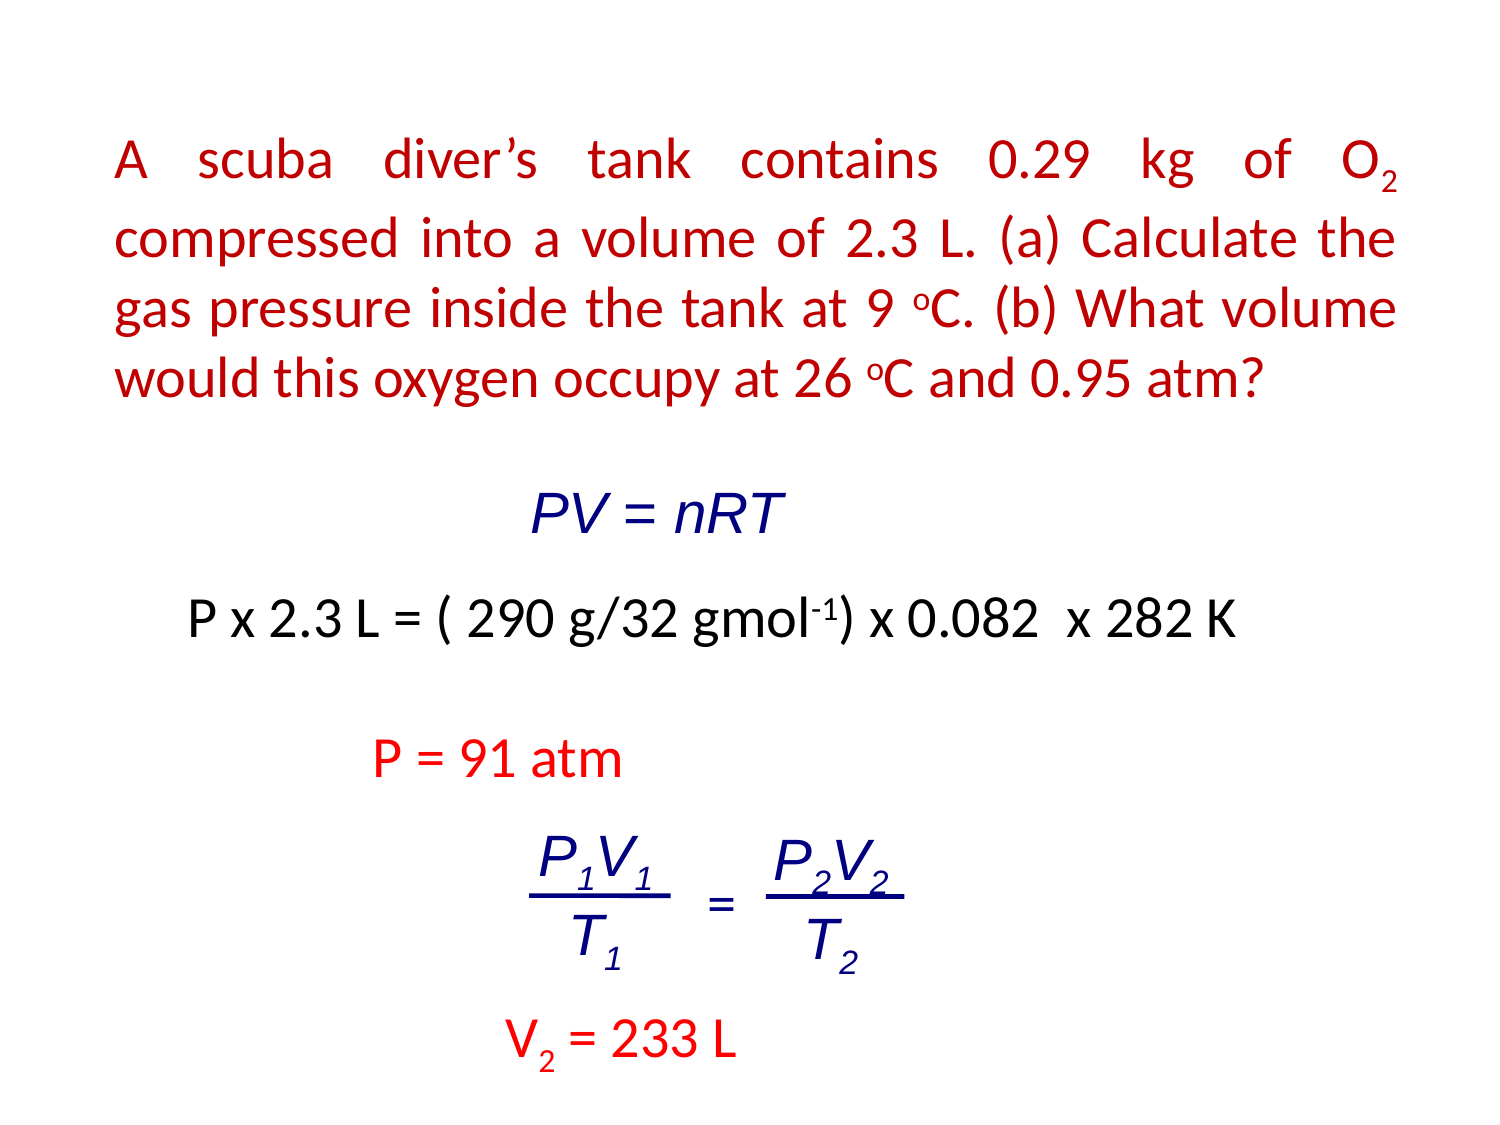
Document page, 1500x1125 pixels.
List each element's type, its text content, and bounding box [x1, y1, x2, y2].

text_box PV = nRT [515, 468, 799, 553]
text_box = [695, 857, 733, 943]
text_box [736, 814, 926, 938]
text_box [499, 810, 692, 938]
text_box A scuba diver’s tank contains 0.29 kg of O2 compressed into a volume of 2.3 L. (a) Calculate the gas pressure inside the tank at 9 oC. (b) What volume would this oxygen occupy at 26 oC and 0.95 atm? [99, 112, 1413, 627]
text_box P x 2.3 L = ( 290 g/32 gmol-1) x 0.082 x 282 K P = 91 atm V2 = 233 L [159, 571, 1306, 1087]
